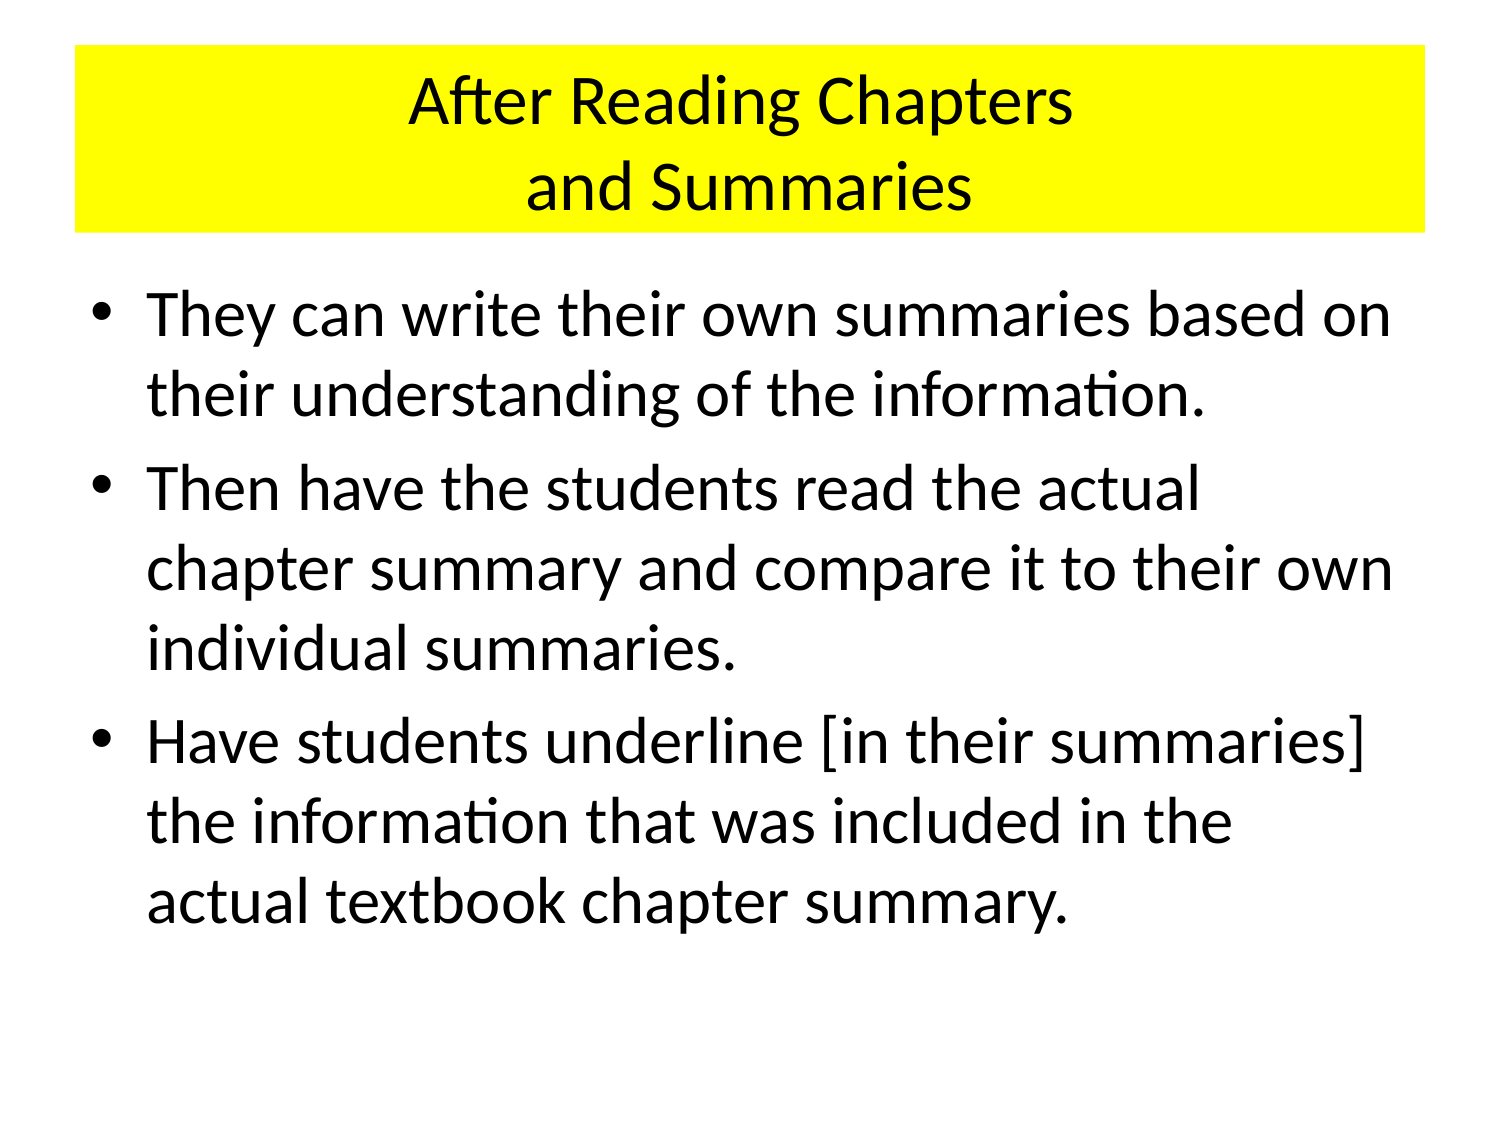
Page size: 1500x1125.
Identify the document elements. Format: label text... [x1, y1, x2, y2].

title After Reading Chapters and Summaries [75, 45, 1425, 233]
list They can write their own summaries based on their understanding of the information. Then have the students read the actual chapter summary and compare it to their own individual summaries. Have students underline [in their summaries] the information that was included in the actual textbook chapter summary. [75, 262, 1425, 1005]
